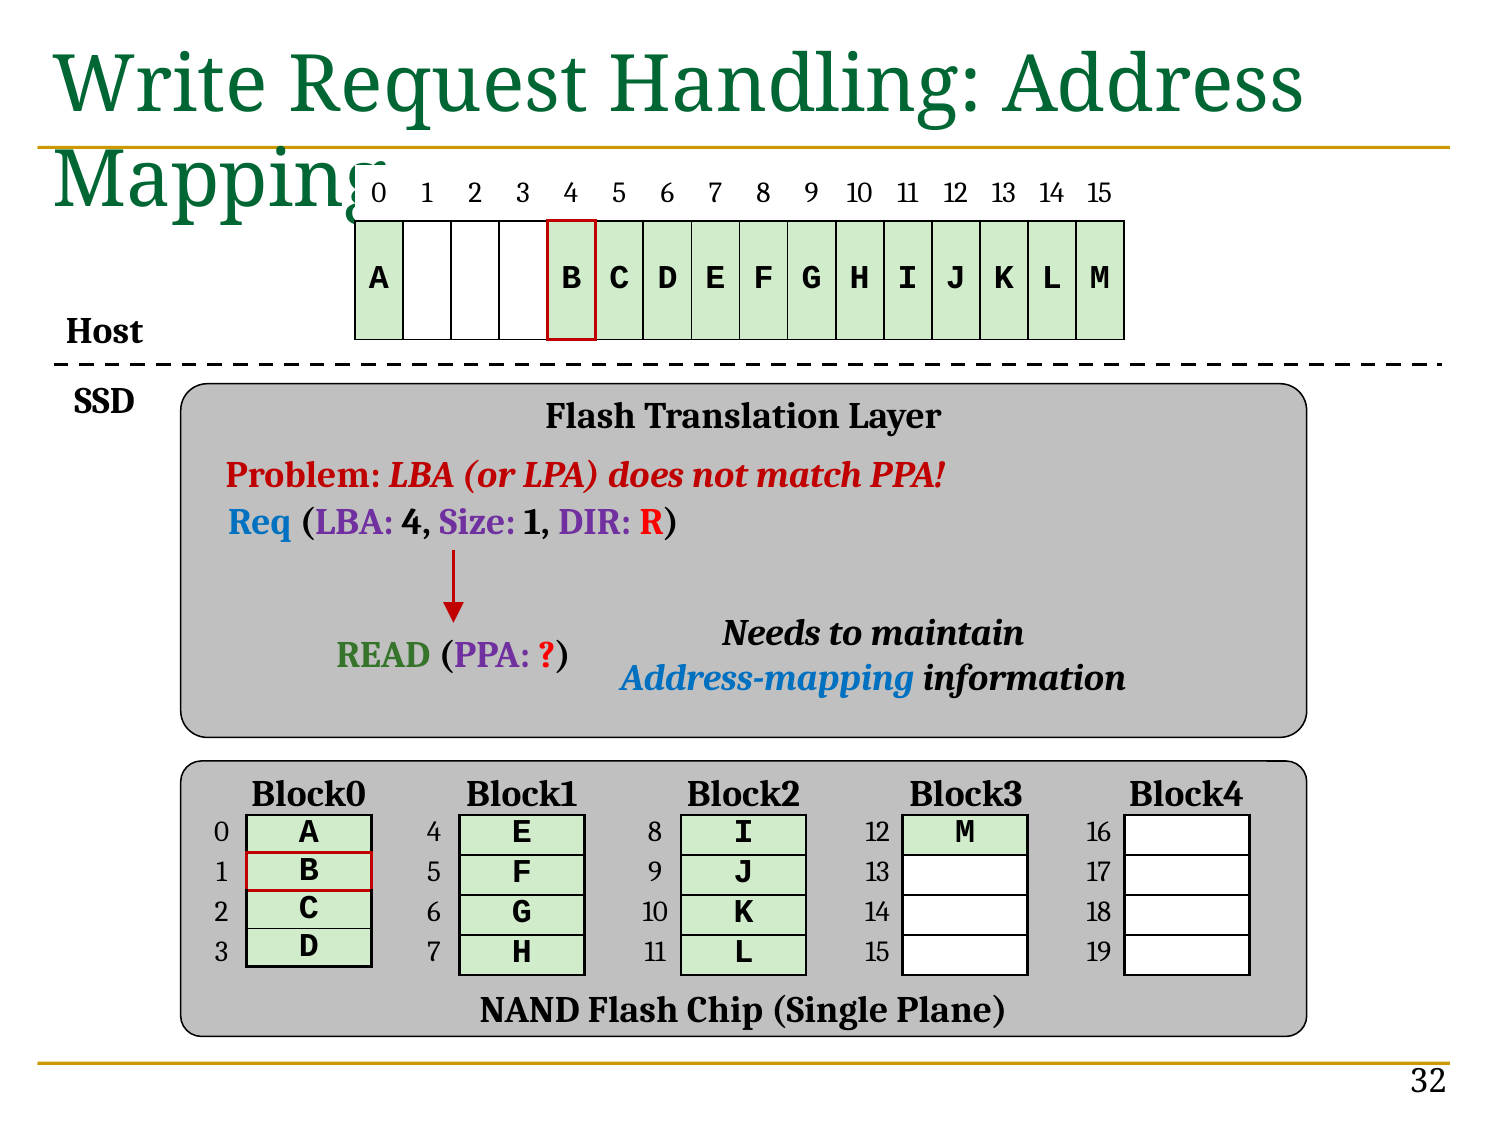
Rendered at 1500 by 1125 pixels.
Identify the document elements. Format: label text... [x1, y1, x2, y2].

table_cell 9 [631, 855, 679, 895]
table_header 16 [1075, 815, 1123, 855]
table_header I [682, 822, 805, 854]
table_cell [1126, 896, 1248, 934]
table_cell F [461, 856, 583, 894]
text_box Block3 [894, 761, 1038, 822]
table_cell K [981, 222, 1027, 339]
text_box Flash Translation Layer [180, 383, 1307, 600]
table_cell 2 [197, 895, 246, 935]
table_cell 5 [410, 855, 458, 895]
table_cell B [248, 854, 370, 889]
table_header 8 [631, 815, 679, 855]
table_header 6 [643, 165, 691, 220]
table_cell 6 [410, 895, 458, 935]
table_cell [1126, 936, 1248, 974]
table_cell [904, 936, 1026, 974]
table_cell H [837, 222, 883, 339]
table_cell 7 [410, 935, 458, 975]
table_header 1 [403, 165, 451, 220]
table_cell M [1077, 222, 1123, 339]
text_box READ (PPA: ?) [226, 623, 425, 683]
table_cell H [461, 936, 583, 974]
table_header M [904, 822, 1026, 854]
text_box Block0 [236, 761, 381, 822]
text_box Block4 [1114, 761, 1260, 822]
table_cell L [1029, 222, 1075, 339]
table_header 10 [836, 165, 884, 220]
text_box NAND Flash Chip (Single Plane) [180, 760, 1307, 1037]
table_header 15 [1076, 165, 1124, 220]
table_cell [404, 222, 450, 339]
title Write Request Handling: Address Mapping [37, 24, 1450, 200]
table_header 4 [547, 165, 595, 219]
table_header 3 [499, 165, 547, 220]
table_cell 14 [853, 895, 902, 935]
table_cell 18 [1075, 895, 1123, 935]
table_header 9 [788, 165, 836, 220]
slide_number 32 [1111, 1036, 1462, 1112]
table_cell B [549, 222, 594, 338]
table_cell G [788, 222, 835, 339]
table_cell 13 [853, 855, 902, 895]
table_header [1126, 822, 1248, 854]
text_box Block2 [672, 761, 816, 822]
table_cell D [248, 929, 370, 965]
table_cell 3 [197, 935, 246, 975]
table_header E [461, 822, 583, 854]
table_header 5 [595, 165, 643, 220]
text_box Host [51, 298, 159, 358]
table_cell 11 [631, 935, 679, 975]
text_box Req (LBA: 4, Size: 1, DIR: R) [121, 489, 786, 550]
table_cell F [740, 222, 787, 339]
table_header 12 [932, 165, 980, 220]
text_box Needs to maintain Address-mapping information [425, 600, 1322, 706]
table_cell [1126, 856, 1248, 894]
table_header 7 [691, 165, 739, 220]
table_cell G [461, 896, 583, 934]
text_box Problem: LBA (or LPA) does not match PPA! [137, 442, 1034, 502]
table_cell 19 [1075, 935, 1123, 975]
text_box SSD [59, 373, 150, 428]
table_cell 17 [1075, 855, 1123, 895]
table_header 0 [197, 815, 246, 855]
table_header 2 [451, 165, 499, 220]
table_header 14 [1028, 165, 1076, 220]
table_header 13 [980, 165, 1028, 220]
text_box Flash Translation Layer [180, 550, 1307, 738]
table_header 12 [853, 815, 902, 855]
table_header A [248, 822, 370, 851]
text_box Block1 [451, 761, 593, 822]
table_cell 15 [853, 935, 902, 975]
table_header 4 [410, 815, 458, 855]
table_cell E [692, 222, 739, 339]
table_cell A [356, 222, 402, 339]
table_cell K [682, 896, 805, 934]
table_cell C [597, 222, 642, 339]
table_cell I [885, 222, 931, 339]
table_cell 1 [197, 855, 246, 895]
table_header 8 [739, 165, 788, 220]
table_cell [500, 222, 546, 339]
table_cell 10 [631, 895, 679, 935]
table_cell [904, 856, 1026, 894]
table_cell L [682, 936, 805, 974]
table_header 11 [884, 165, 932, 220]
table_cell J [682, 856, 805, 894]
table_cell C [248, 892, 370, 928]
table_cell [904, 896, 1026, 934]
table_cell J [933, 222, 979, 339]
table_cell D [644, 222, 691, 339]
table_header 0 [355, 165, 403, 220]
table_cell [452, 222, 498, 339]
